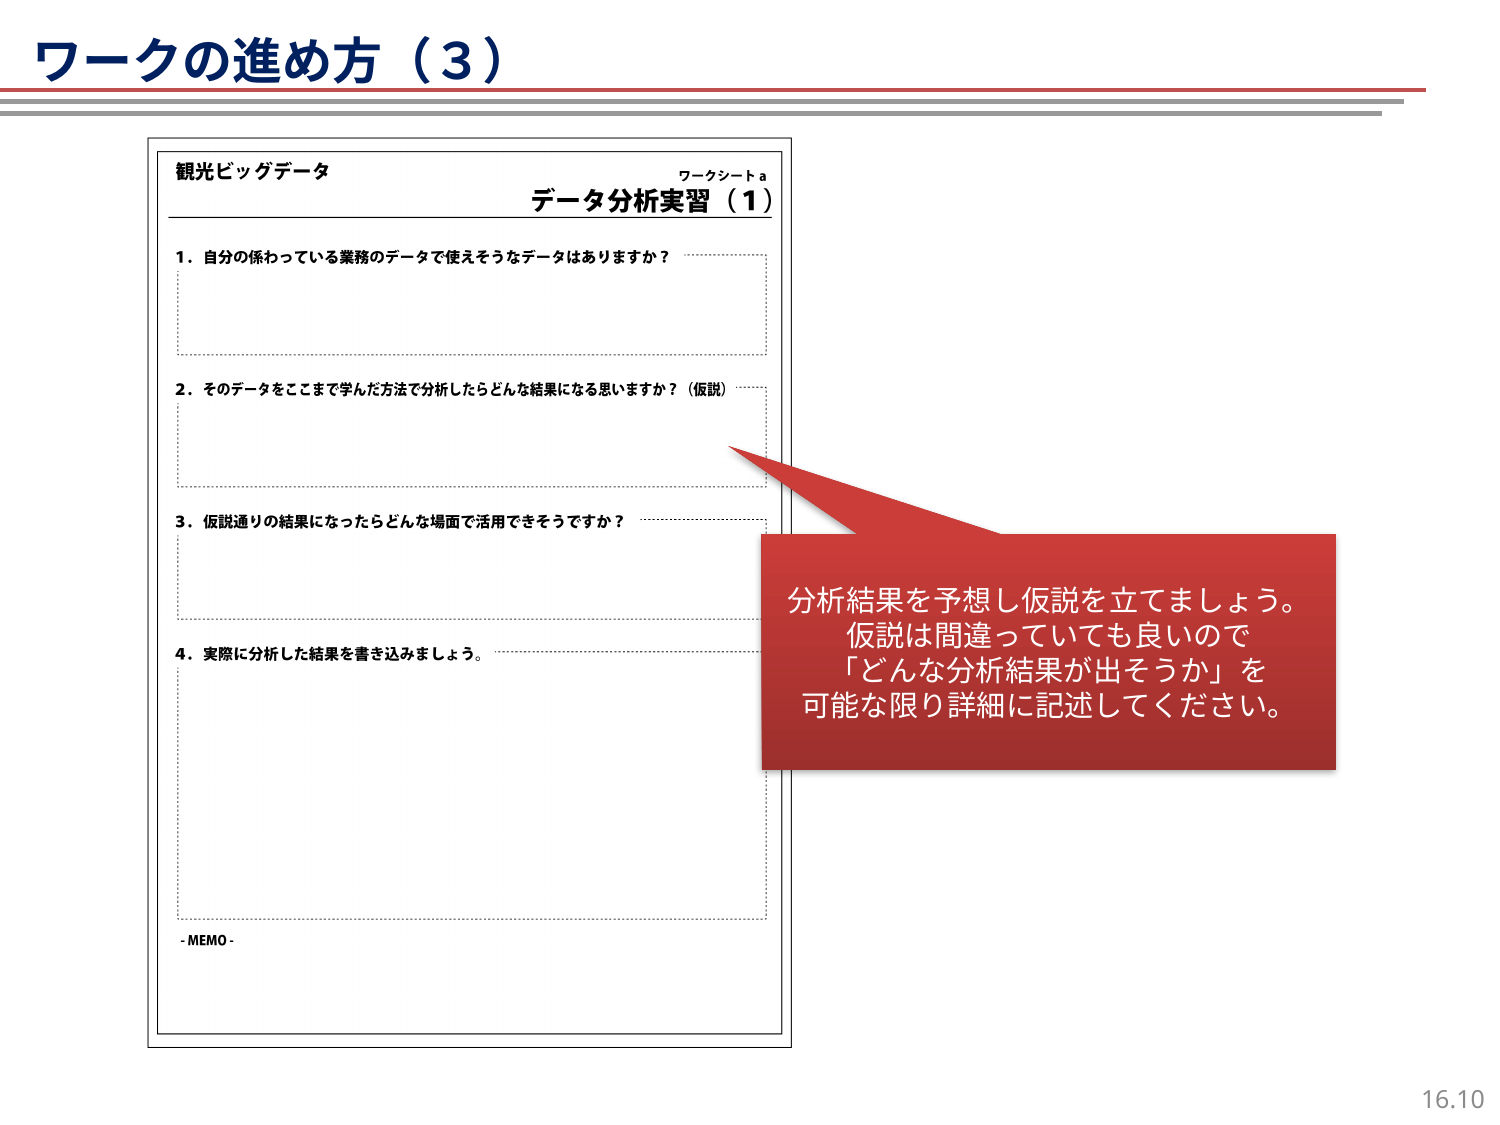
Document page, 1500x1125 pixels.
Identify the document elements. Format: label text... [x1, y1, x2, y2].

slide_number 9 [1381, 1065, 1500, 1125]
text_box 分析結果を予想し仮説を立てましょう。 仮説は間違っていても良いので 「どんな分析結果が出そうか」を 可能な限り詳細に記述してください。 [796, 467, 1337, 771]
picture [147, 136, 792, 1048]
text_box ワークの進め方（３） [17, 21, 1459, 151]
